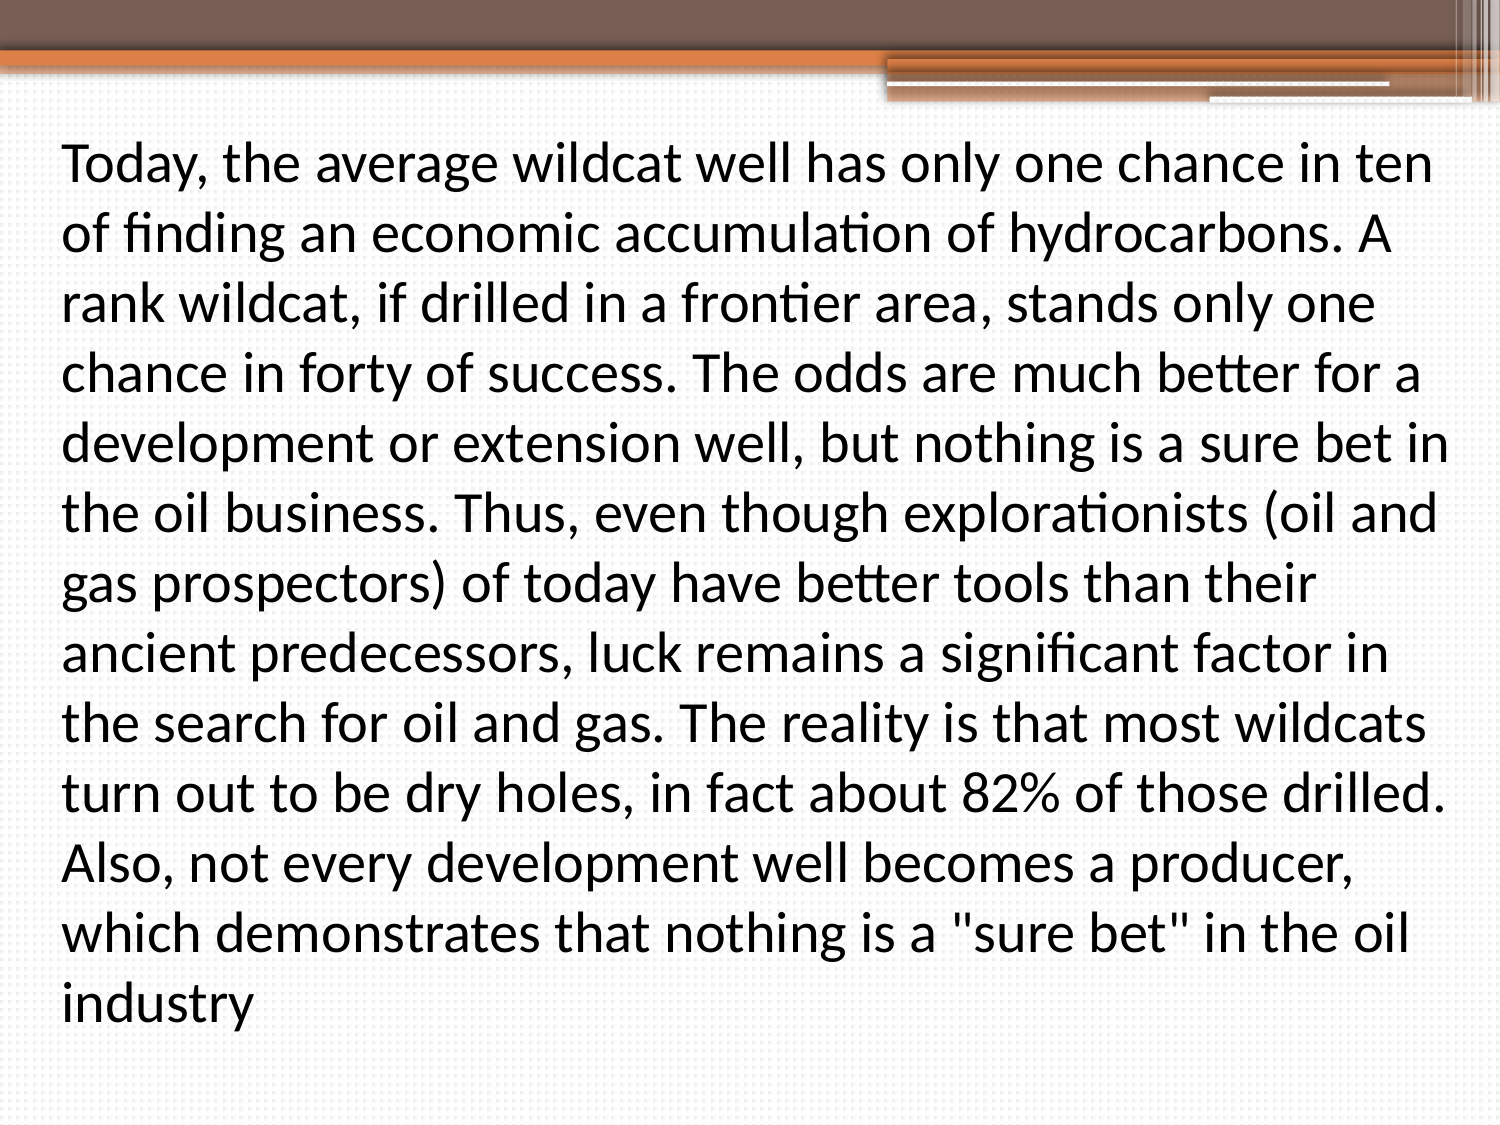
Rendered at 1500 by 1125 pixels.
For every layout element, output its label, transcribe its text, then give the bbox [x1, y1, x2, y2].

text_box Today, the average wildcat well has only one chance in ten of finding an economic accumulation of hydrocarbons. A rank wildcat, if drilled in a frontier area, stands only one chance in forty of success. The odds are much better for a development or extension well, but nothing is a sure bet in the oil business. Thus, even though explorationists (oil and gas prospectors) of today have better tools than their ancient predecessors, luck remains a significant factor in the search for oil and gas. The reality is that most wildcats turn out to be dry holes, in fact about 82% of those drilled. Also, not every development well becomes a producer, which demonstrates that nothing is a "sure bet" in the oil industry [46, 117, 1477, 1042]
